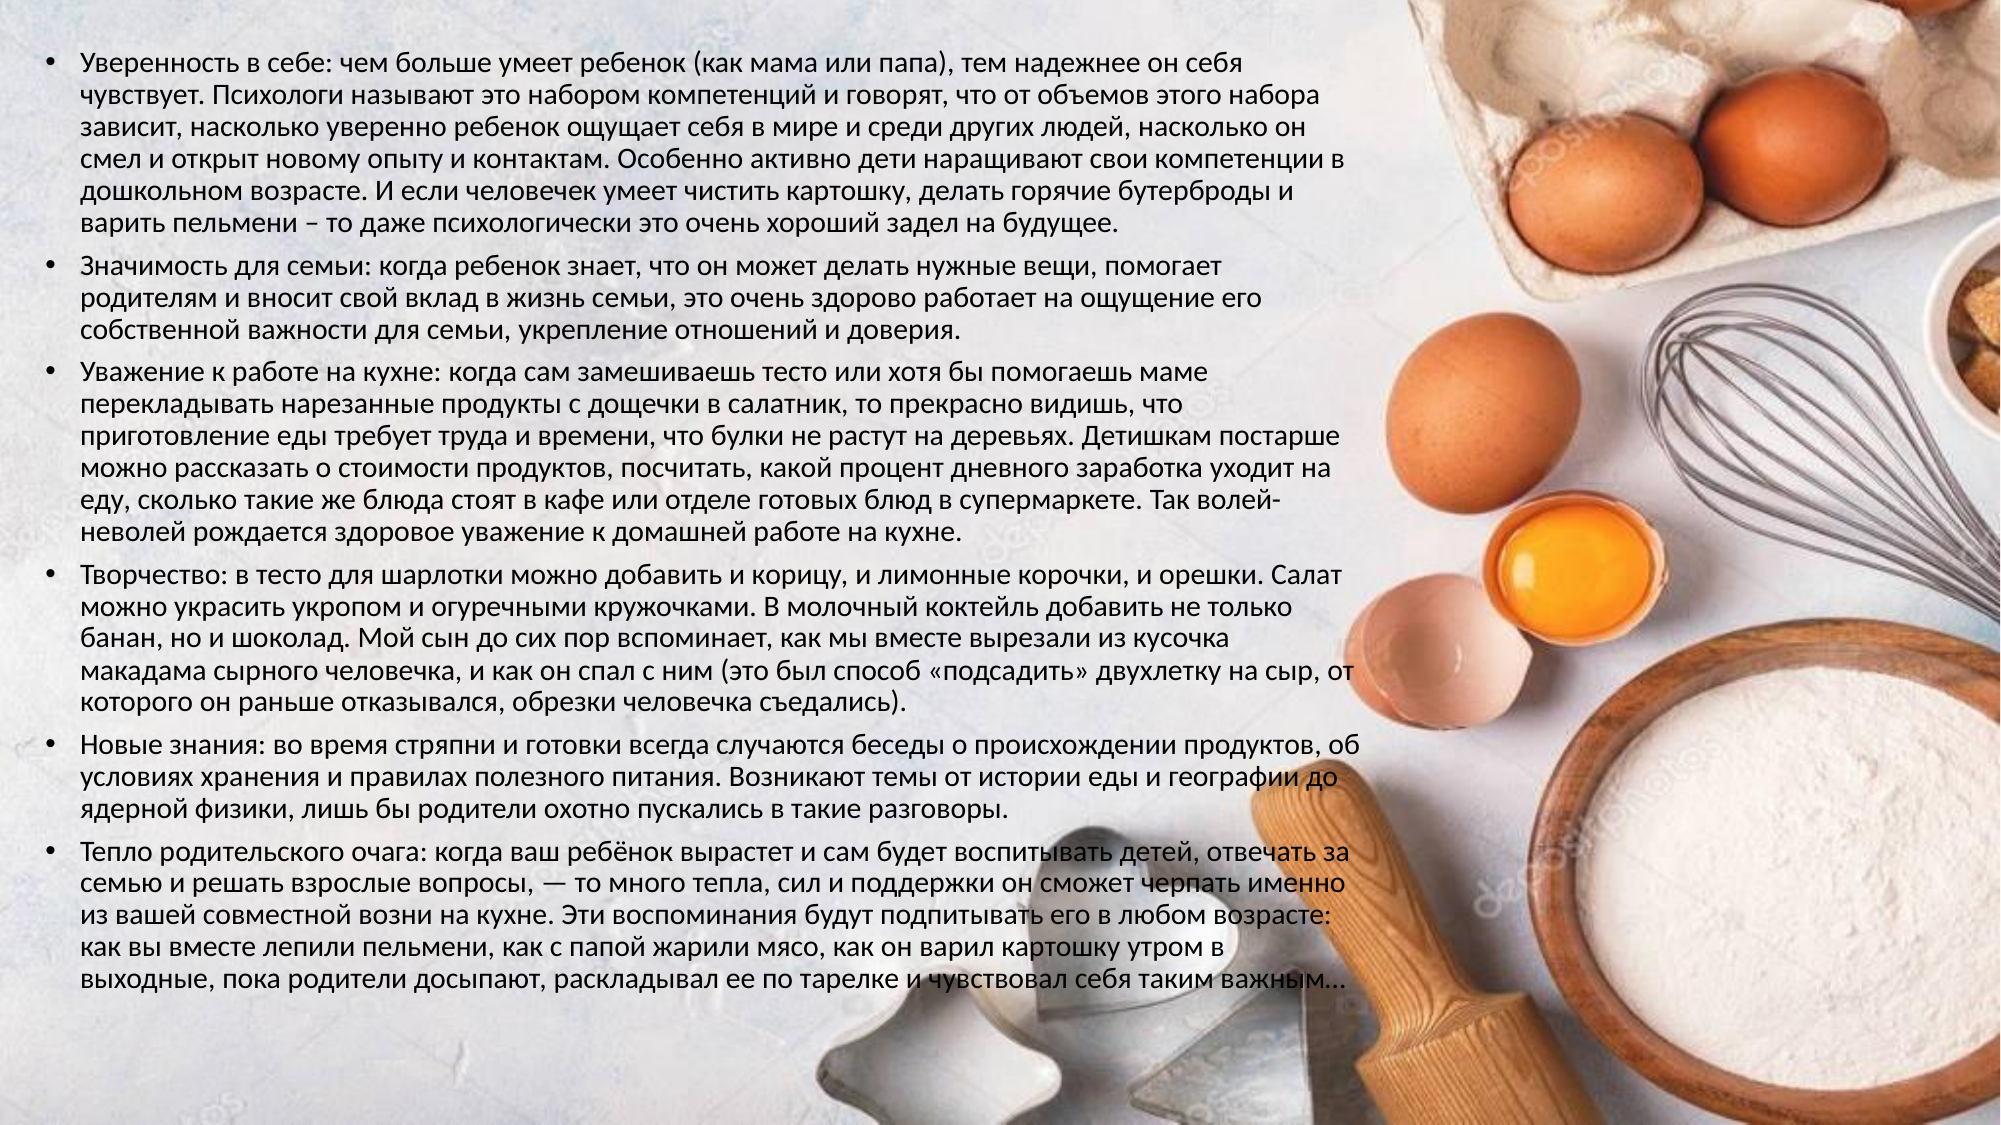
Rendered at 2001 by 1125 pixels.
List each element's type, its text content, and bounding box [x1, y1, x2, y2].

list Уверенность в себе: чем больше умеет ребенок (как мама или папа), тем надежнее он себя чувствует. Психологи называют это набором компетенций и говорят, что от объемов этого набора зависит, насколько уверенно ребенок ощущает себя в мире и среди других людей, насколько он смел и открыт новому опыту и контактам. Особенно активно дети наращивают свои компетенции в дошкольном возрасте. И если человечек умеет чистить картошку, делать горячие бутерброды и варить пельмени – то даже психологически это очень хороший задел на будущее. Значимость для семьи: когда ребенок знает, что он может делать нужные вещи, помогает родителям и вносит свой вклад в жизнь семьи, это очень здорово работает на ощущение его собственной важности для семьи, укрепление отношений и доверия. Уважение к работе на кухне: когда сам замешиваешь тесто или хотя бы помогаешь маме перекладывать нарезанные продукты с дощечки в салатник, то прекрасно видишь, что приготовление еды требует труда и времени, что булки не растут на деревьях. Детишкам постарше можно рассказать о стоимости продуктов, посчитать, какой процент дневного заработка уходит на еду, сколько такие же блюда стоят в кафе или отделе готовых блюд в супермаркете. Так волей-неволей рождается здоровое уважение к домашней работе на кухне. Творчество: в тесто для шарлотки можно добавить и корицу, и лимонные корочки, и орешки. Салат можно украсить укропом и огуречными кружочками. В молочный коктейль добавить не только банан, но и шоколад. Мой сын до сих пор вспоминает, как мы вместе вырезали из кусочка макадама сырного человечка, и как он спал с ним (это был способ «подсадить» двухлетку на сыр, от которого он раньше отказывался, обрезки человечка съедались). Новые знания: во время стряпни и готовки всегда случаются беседы о происхождении продуктов, об условиях хранения и правилах полезного питания. Возникают темы от истории еды и географии до ядерной физики, лишь бы родители охотно пускались в такие разговоры. Тепло родительского очага: когда ваш ребёнок вырастет и сам будет воспитывать детей, отвечать за семью и решать взрослые вопросы, — то много тепла, сил и поддержки он сможет черпать именно из вашей совместной возни на кухне. Эти воспоминания будут подпитывать его в любом возрасте: как вы вместе лепили пельмени, как с папой жарили мясо, как он варил картошку утром в выходные, пока родители досыпают, раскладывал ее по тарелке и чувствовал себя таким важным… [30, 39, 1379, 1043]
picture [0, 0, 2001, 1125]
